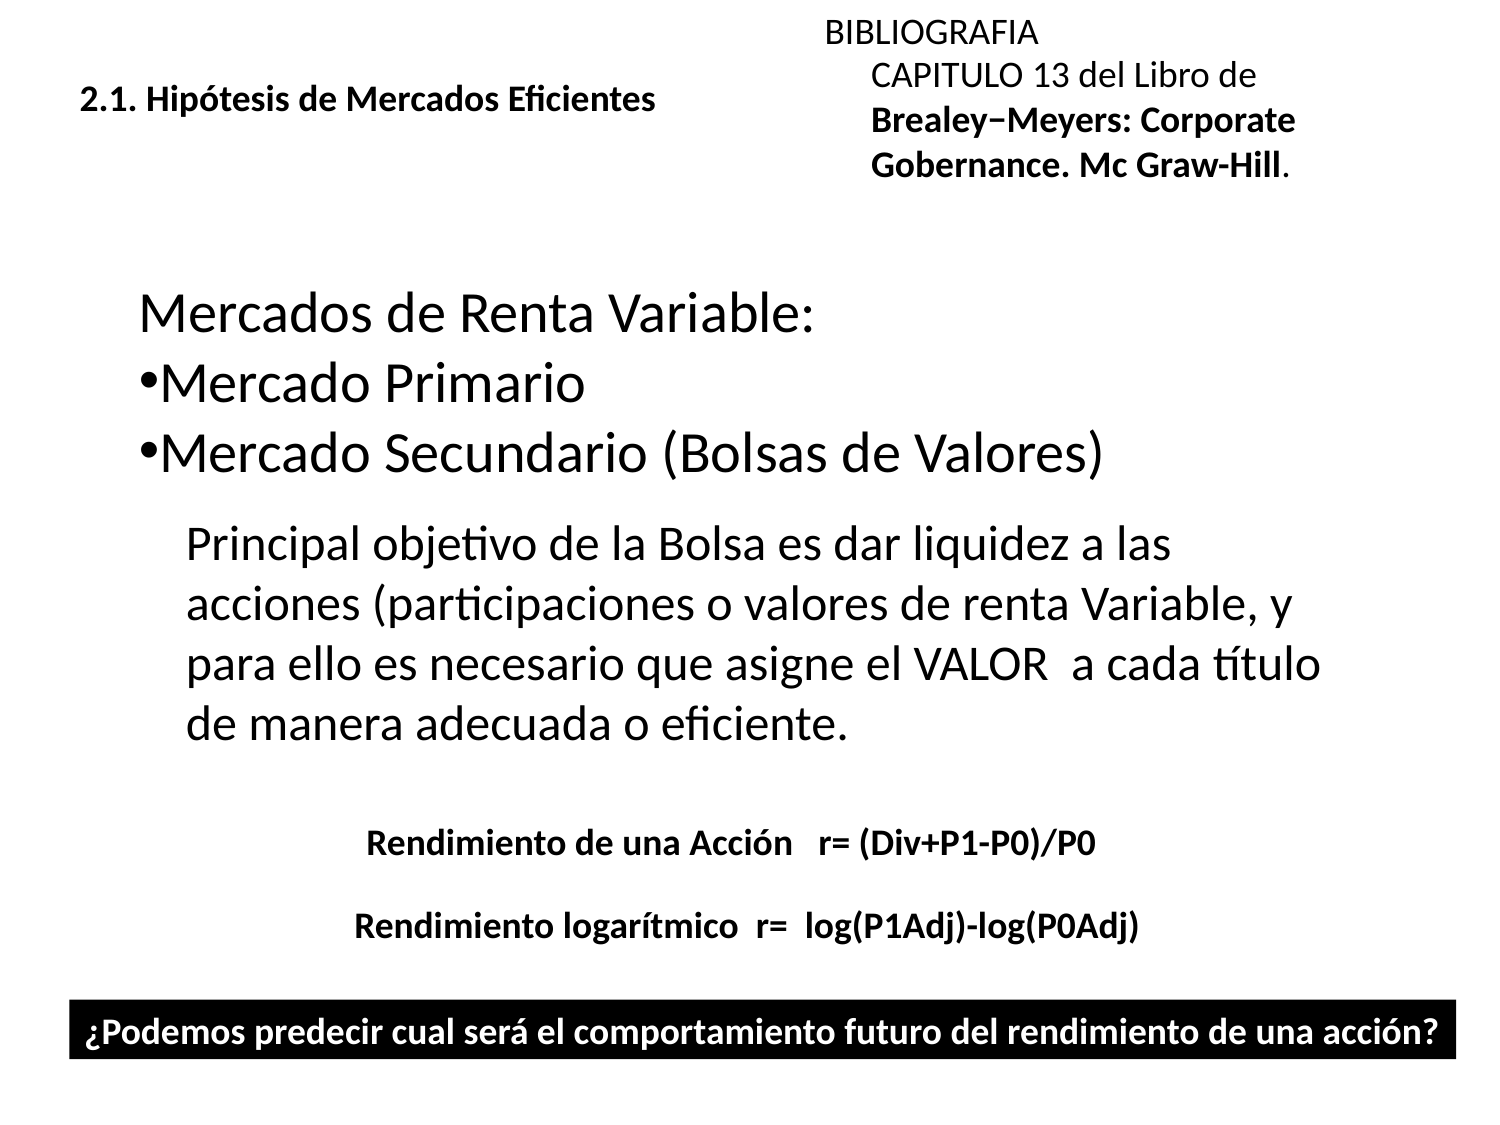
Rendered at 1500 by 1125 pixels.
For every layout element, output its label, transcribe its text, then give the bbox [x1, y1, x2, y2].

text_box BIBLIOGRAFIA [809, 0, 1055, 60]
text_box Rendimiento de una Acción r= (Div+P1-P0)/P0 [351, 810, 1112, 871]
text_box ¿Podemos predecir cual será el comportamiento futuro del rendimiento de una acción? [69, 999, 1457, 1060]
text_box Mercados de Renta Variable: Mercado Primario Mercado Secundario (Bolsas de Valores) [123, 267, 1176, 492]
text_box Principal objetivo de la Bolsa es dar liquidez a las acciones (participaciones o valores de renta Variable, y para ello es necesario que asigne el VALOR a cada título de manera adecuada o eficiente. [171, 503, 1365, 759]
text_box Rendimiento logarítmico r= log(P1Adj)-log(P0Adj) [339, 893, 1156, 953]
text_box CAPITULO 13 del Libro de Brealey−Meyers: Corporate Gobernance. Mc Graw-Hill. [856, 42, 1424, 193]
text_box 2.1. Hipótesis de Mercados Eficientes [64, 66, 856, 127]
